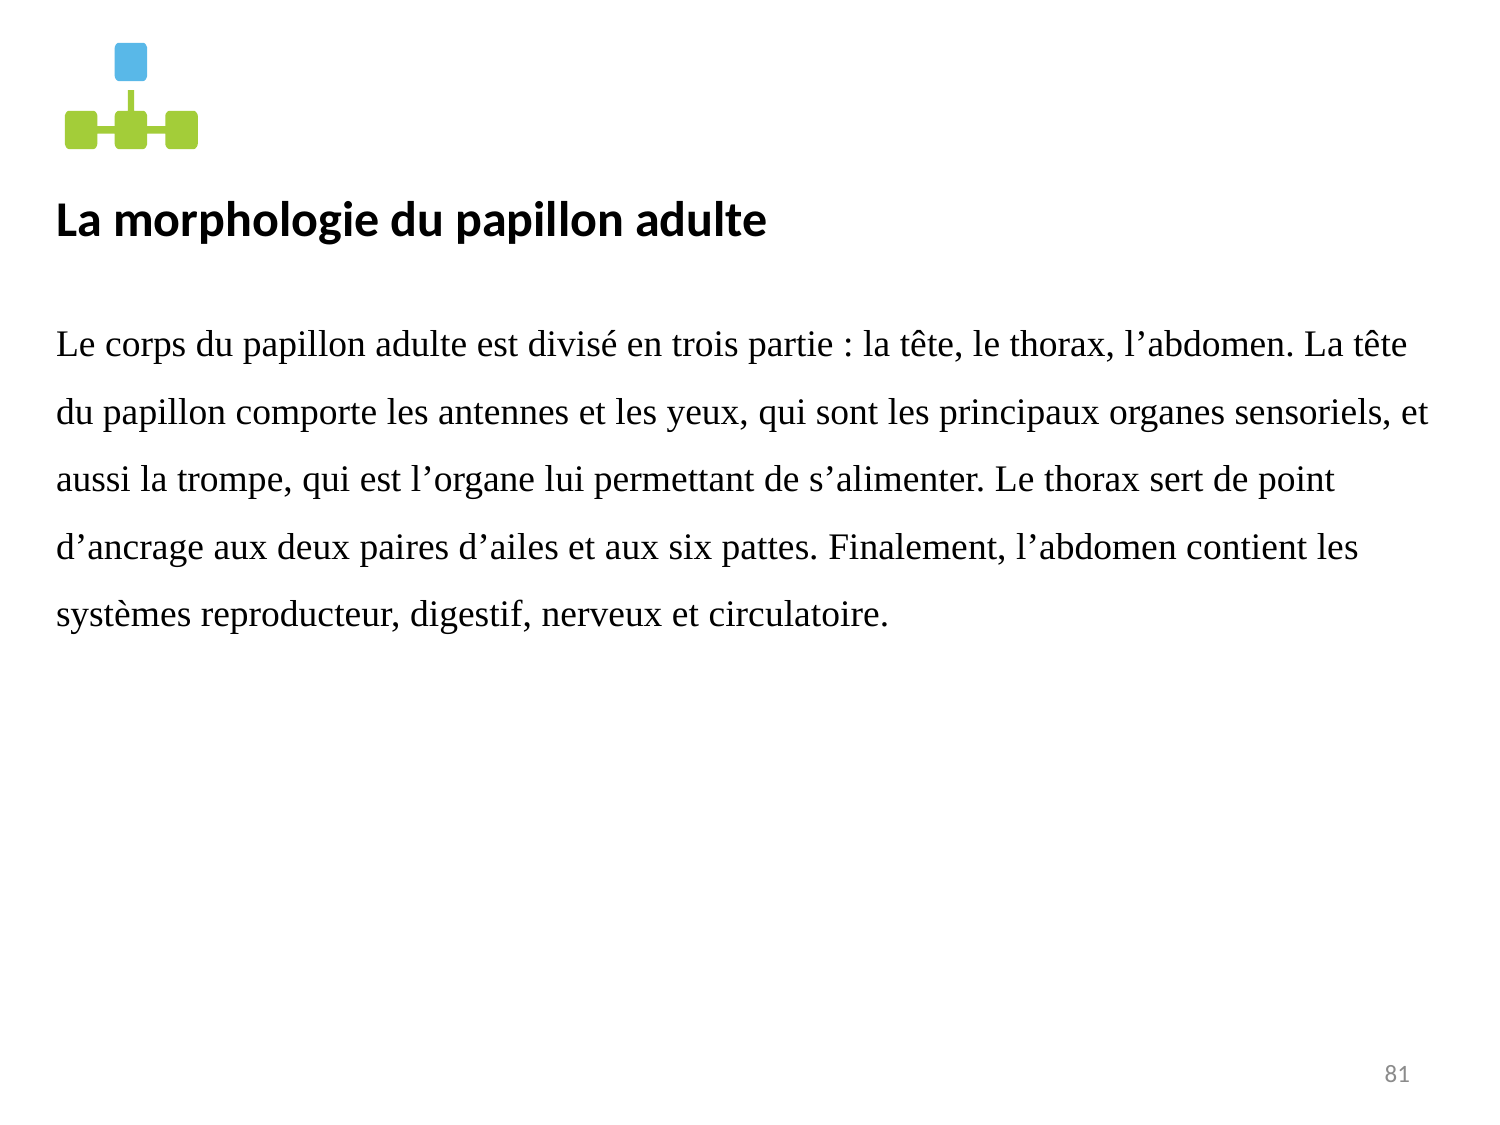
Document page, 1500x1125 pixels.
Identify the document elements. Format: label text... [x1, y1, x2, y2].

slide_number 81 [1074, 1042, 1425, 1103]
picture [64, 42, 199, 150]
text_box La morphologie du papillon adulte Le corps du papillon adulte est divisé en trois partie : la tête, le thorax, l’abdomen. La tête du papillon comporte les antennes et les yeux, qui sont les principaux organes sensoriels, et aussi la trompe, qui est l’organe lui permettant de s’alimenter. Le thorax sert de point d’ancrage aux deux paires d’ailes et aux six pattes. Finalement, l’abdomen contient les systèmes reproducteur, digestif, nerveux et circulatoire. [41, 44, 1447, 642]
